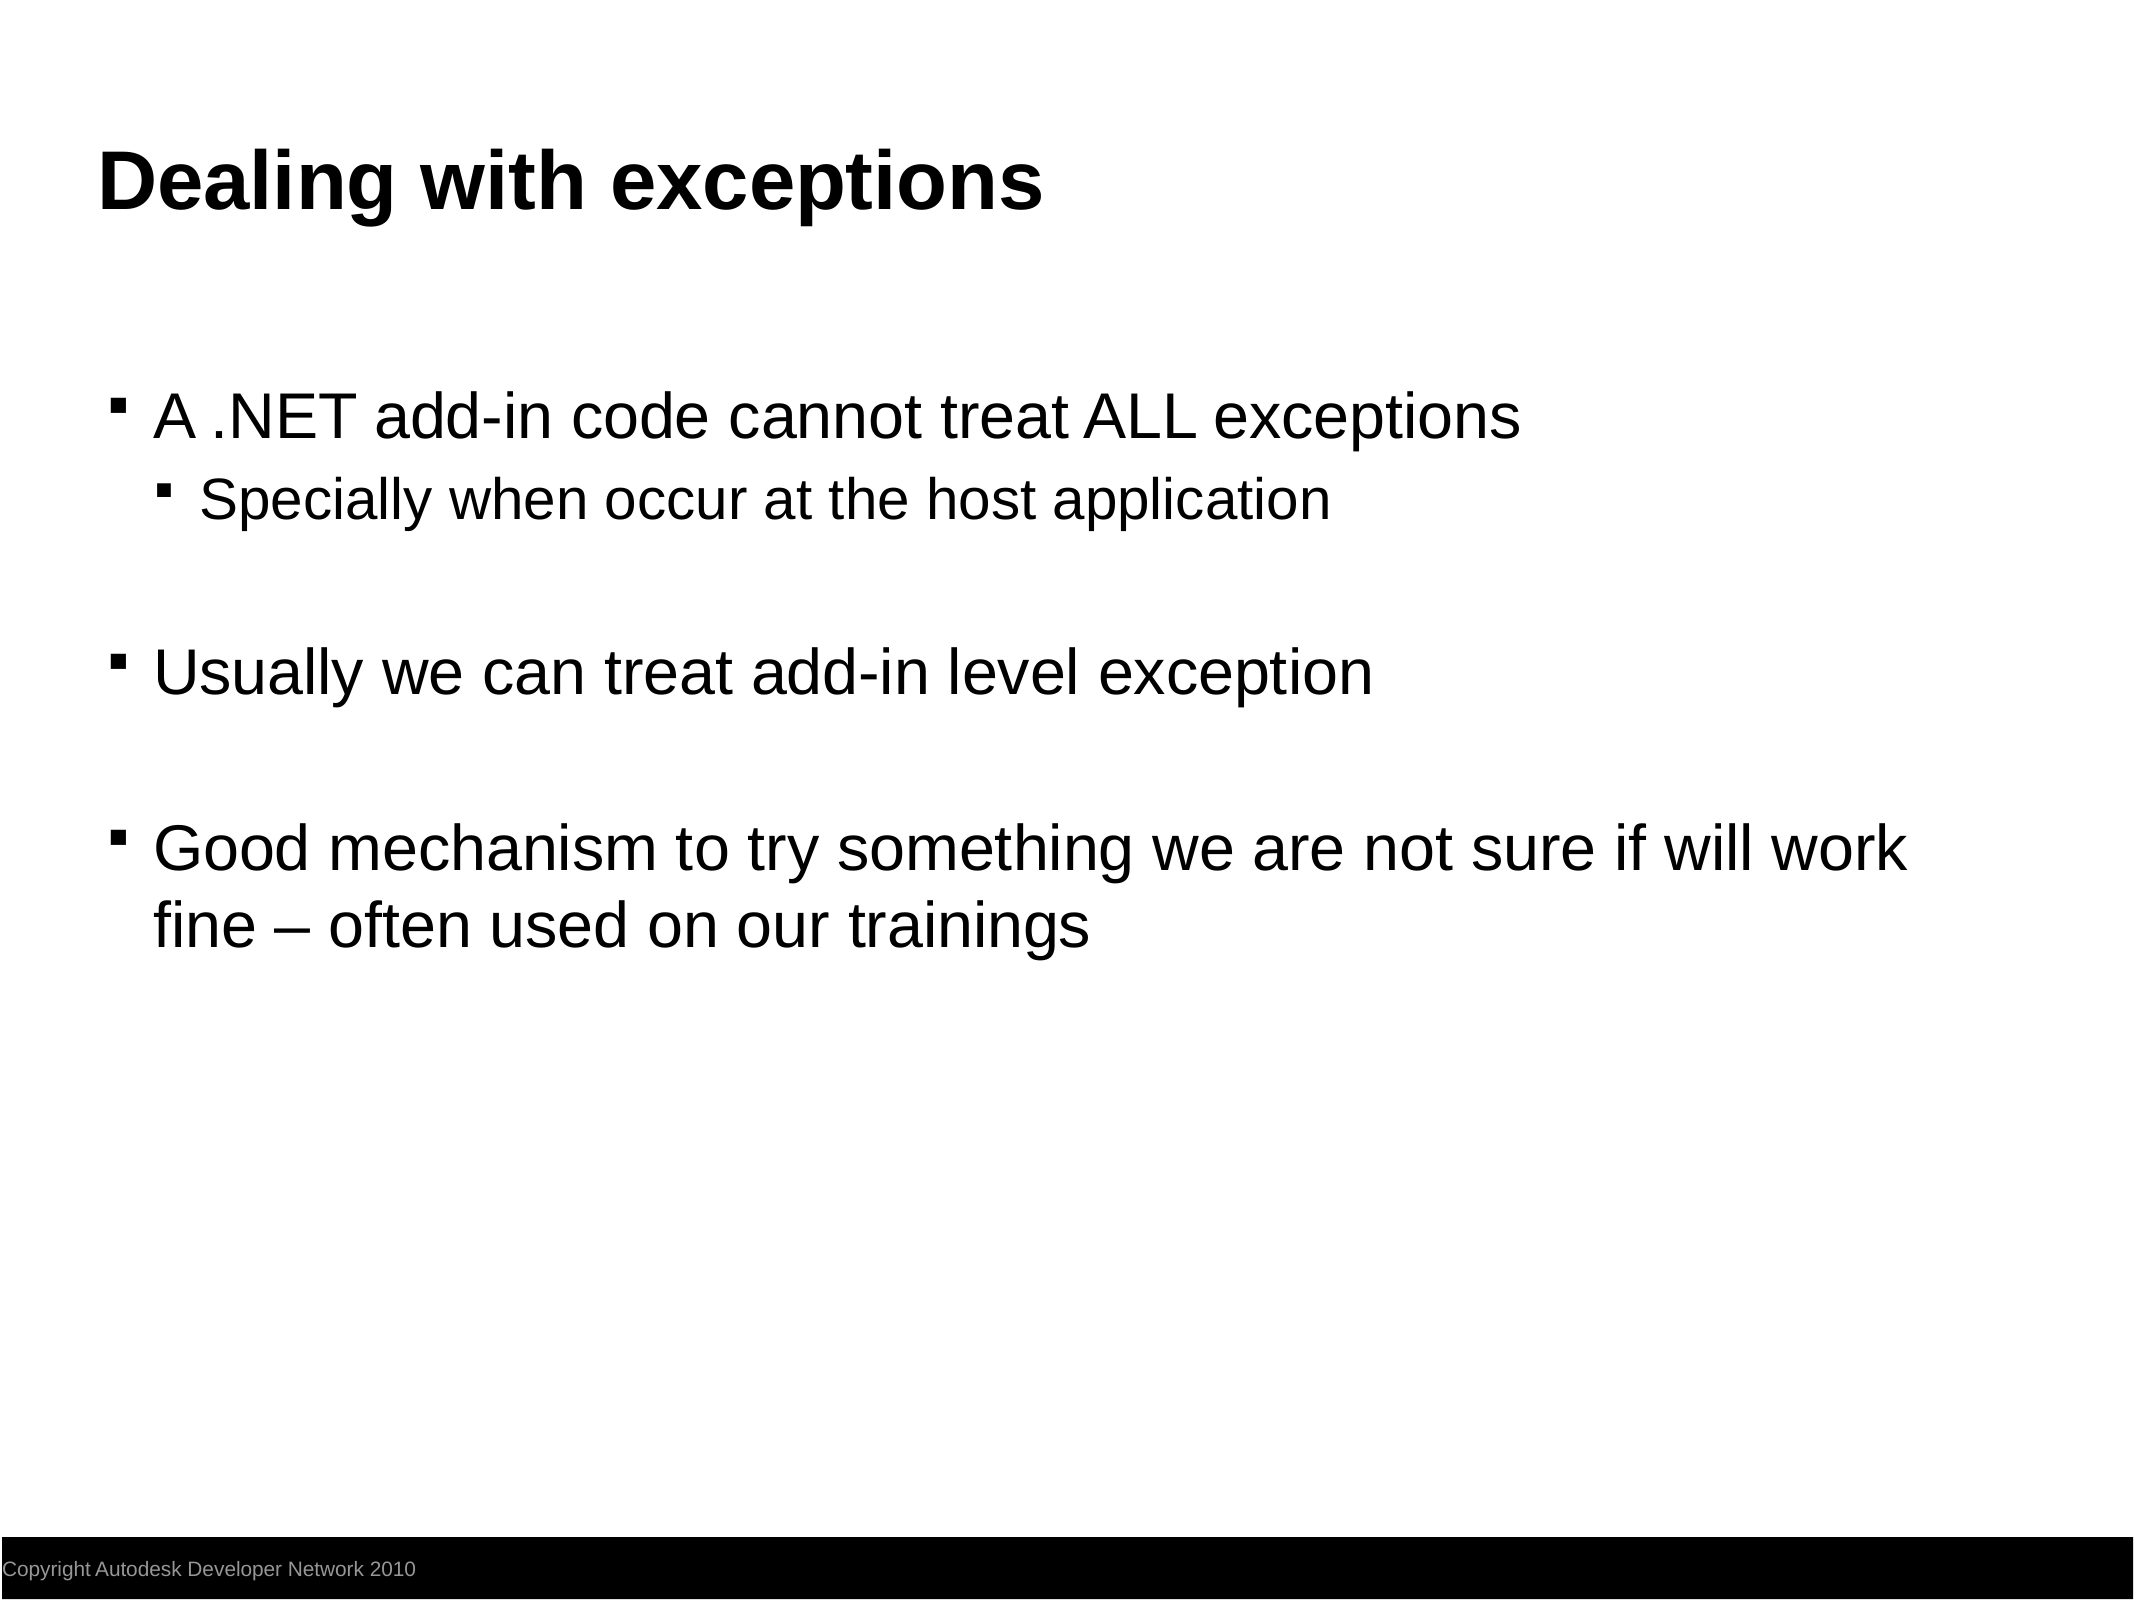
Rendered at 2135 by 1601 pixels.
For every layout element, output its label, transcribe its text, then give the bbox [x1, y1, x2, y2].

list A .NET add-in code cannot treat ALL exceptions Specially when occur at the host application Usually we can treat add-in level exception Good mechanism to try something we are not sure if will work fine – often used on our trainings [106, 372, 2029, 1566]
title Dealing with exceptions [96, 59, 2028, 293]
